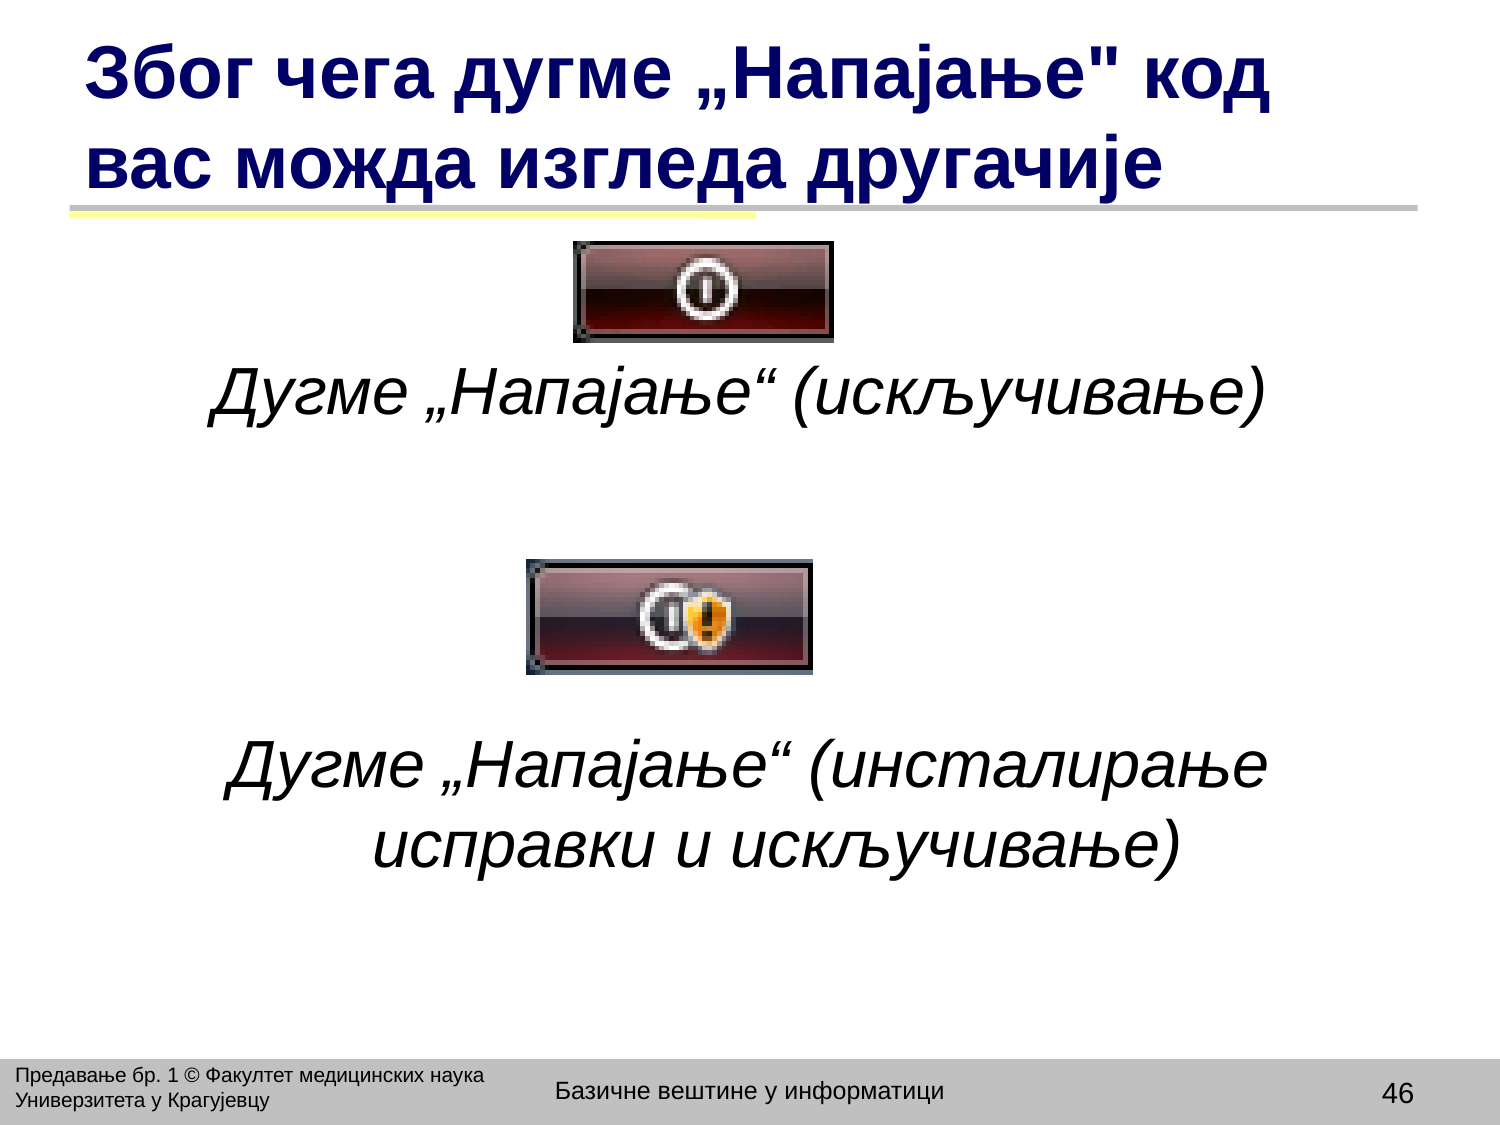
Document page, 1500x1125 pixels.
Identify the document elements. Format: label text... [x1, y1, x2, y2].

footer Базичне вештине у информатици [512, 1066, 988, 1125]
slide_number Предавање бр. 1 © Факултет медицинских наука Универзитета у Крагујевцу [0, 1053, 599, 1108]
slide_number 46 [1079, 1066, 1430, 1125]
title Због чега дугме „Напајање" код вас можда изгледа другачије [69, 19, 1426, 208]
picture [526, 559, 813, 675]
list Дугме „Напајање“ (искључивање) Дугме „Напајање“ (инсталирање исправки и искључивање) [74, 246, 1426, 1023]
picture [573, 241, 834, 343]
